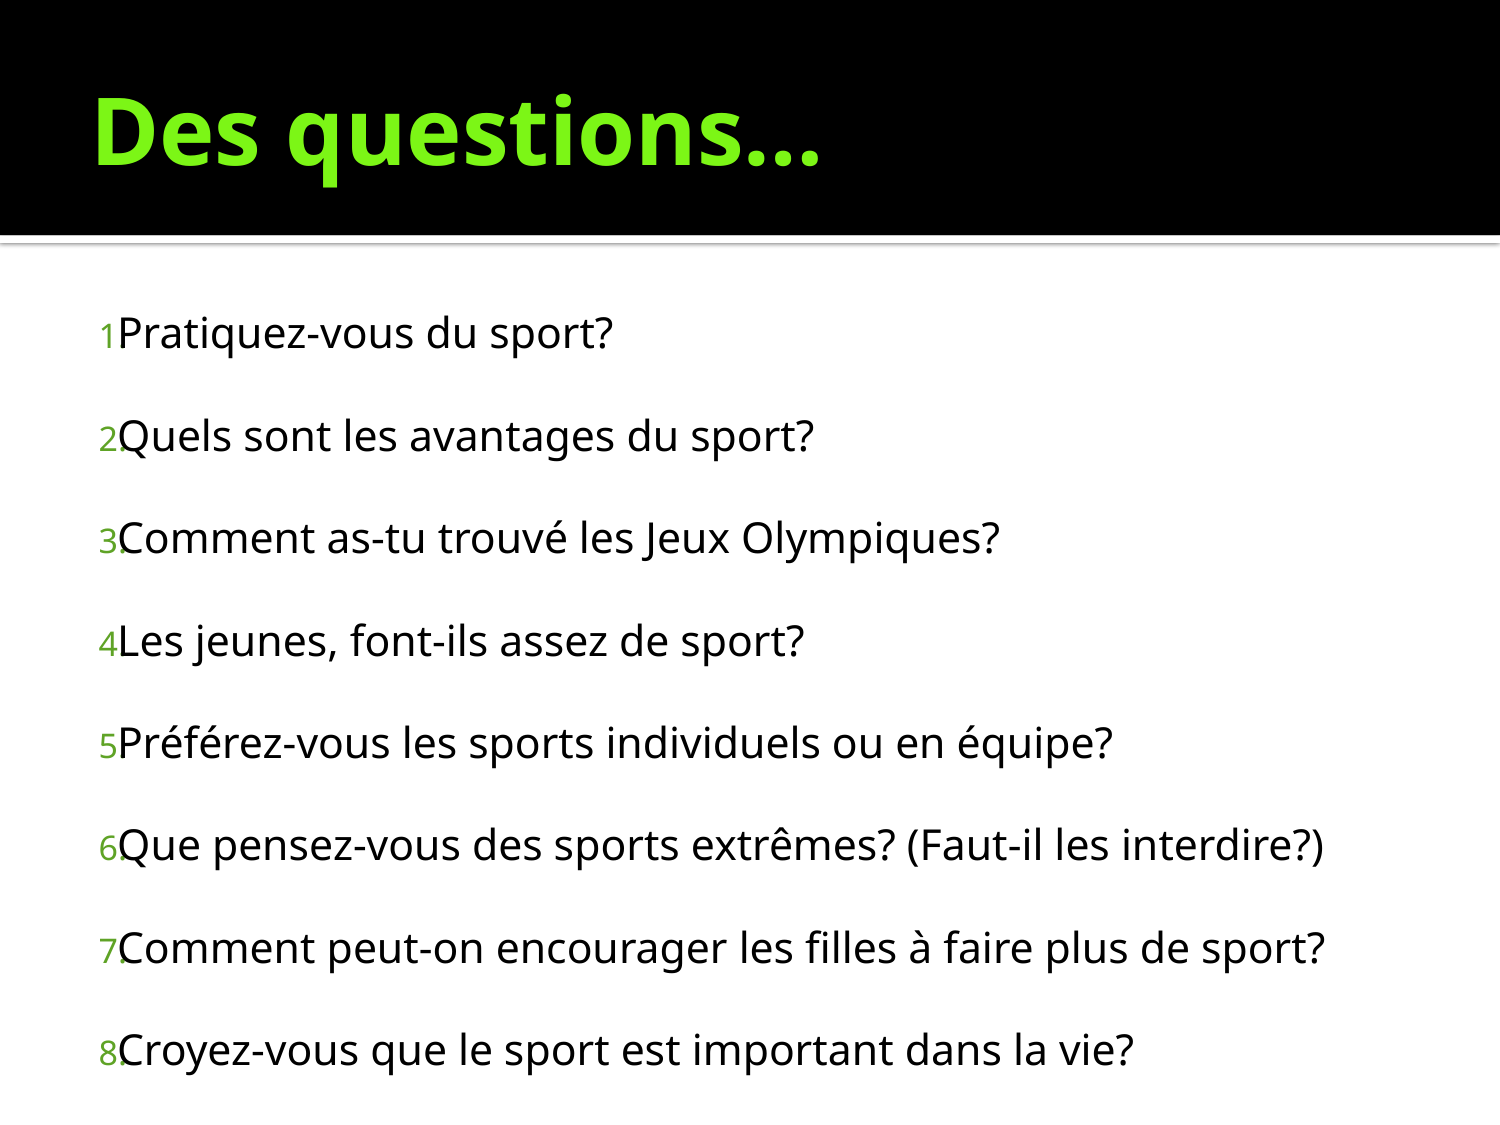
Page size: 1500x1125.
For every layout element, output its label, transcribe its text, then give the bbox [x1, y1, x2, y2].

title Des questions… [75, 25, 1425, 231]
list Pratiquez-vous du sport? Quels sont les avantages du sport? Comment as-tu trouvé les Jeux Olympiques? Les jeunes, font-ils assez de sport? Préférez-vous les sports individuels ou en équipe? Que pensez-vous des sports extrêmes? (Faut-il les interdire?) Comment peut-on encourager les filles à faire plus de sport? Croyez-vous que le sport est important dans la vie? [74, 290, 1471, 1083]
